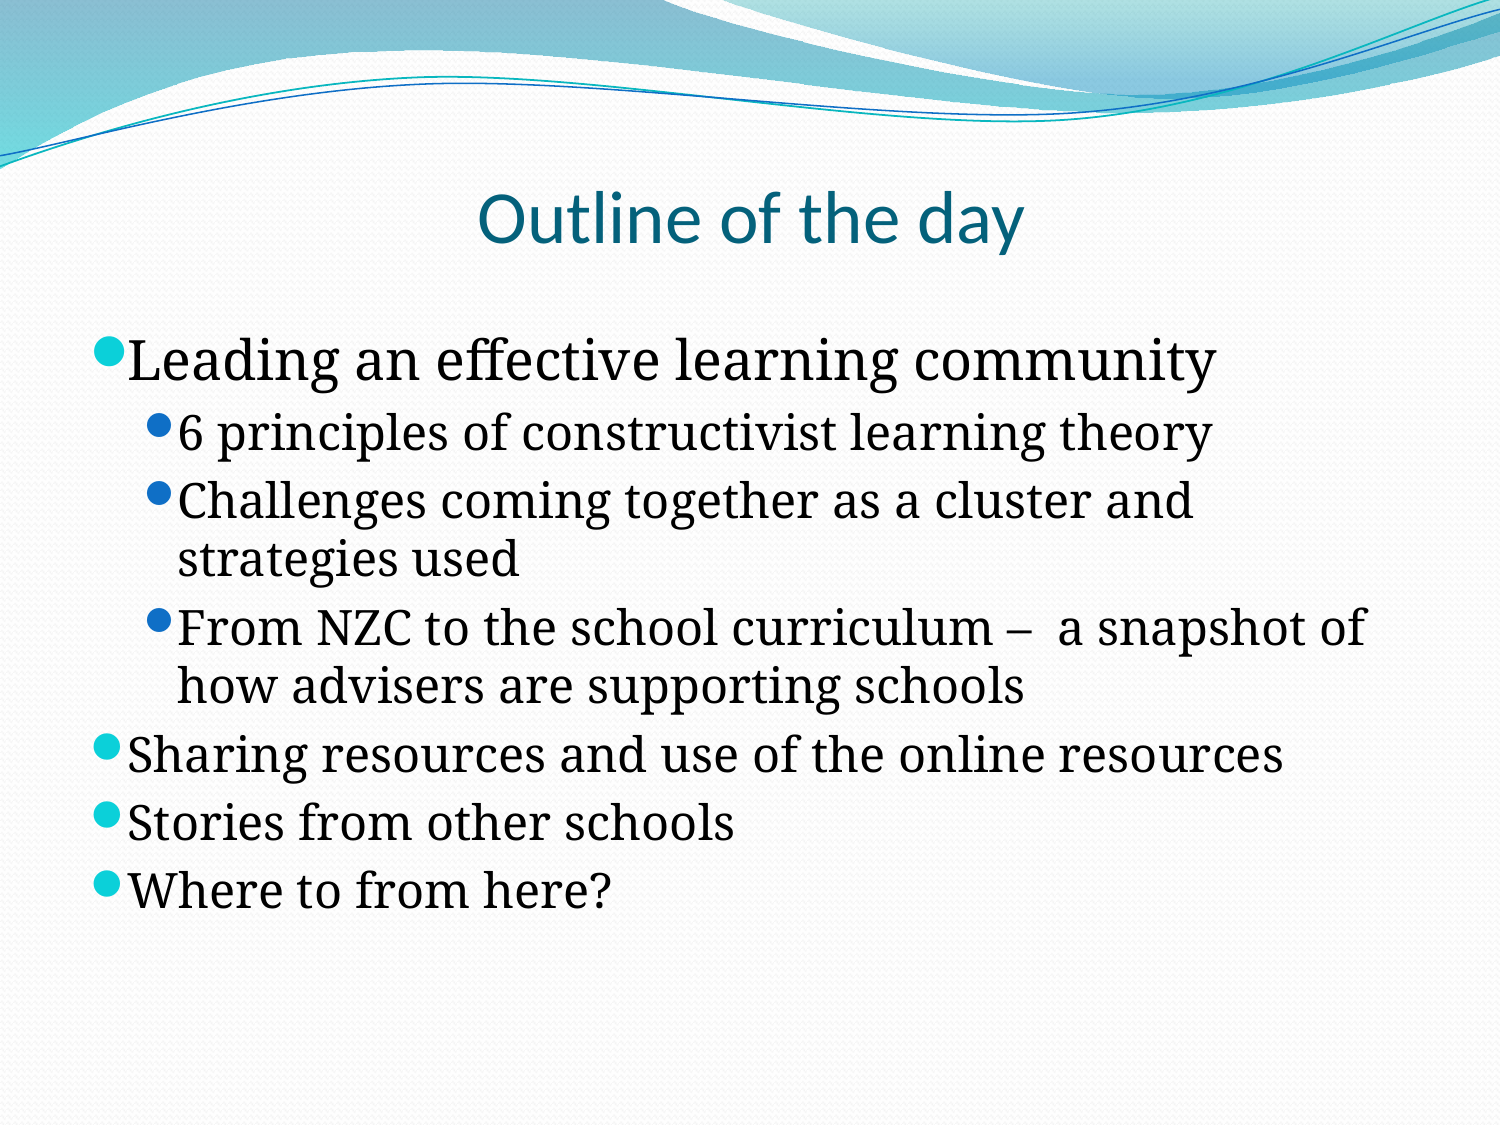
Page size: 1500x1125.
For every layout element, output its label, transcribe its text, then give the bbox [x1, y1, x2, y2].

list Leading an effective learning community 6 principles of constructivist learning theory Challenges coming together as a cluster and strategies used From NZC to the school curriculum – a snapshot of how advisers are supporting schools Sharing resources and use of the online resources Stories from other schools Where to from here? [75, 317, 1425, 1038]
title Outline of the day [76, 160, 1427, 349]
